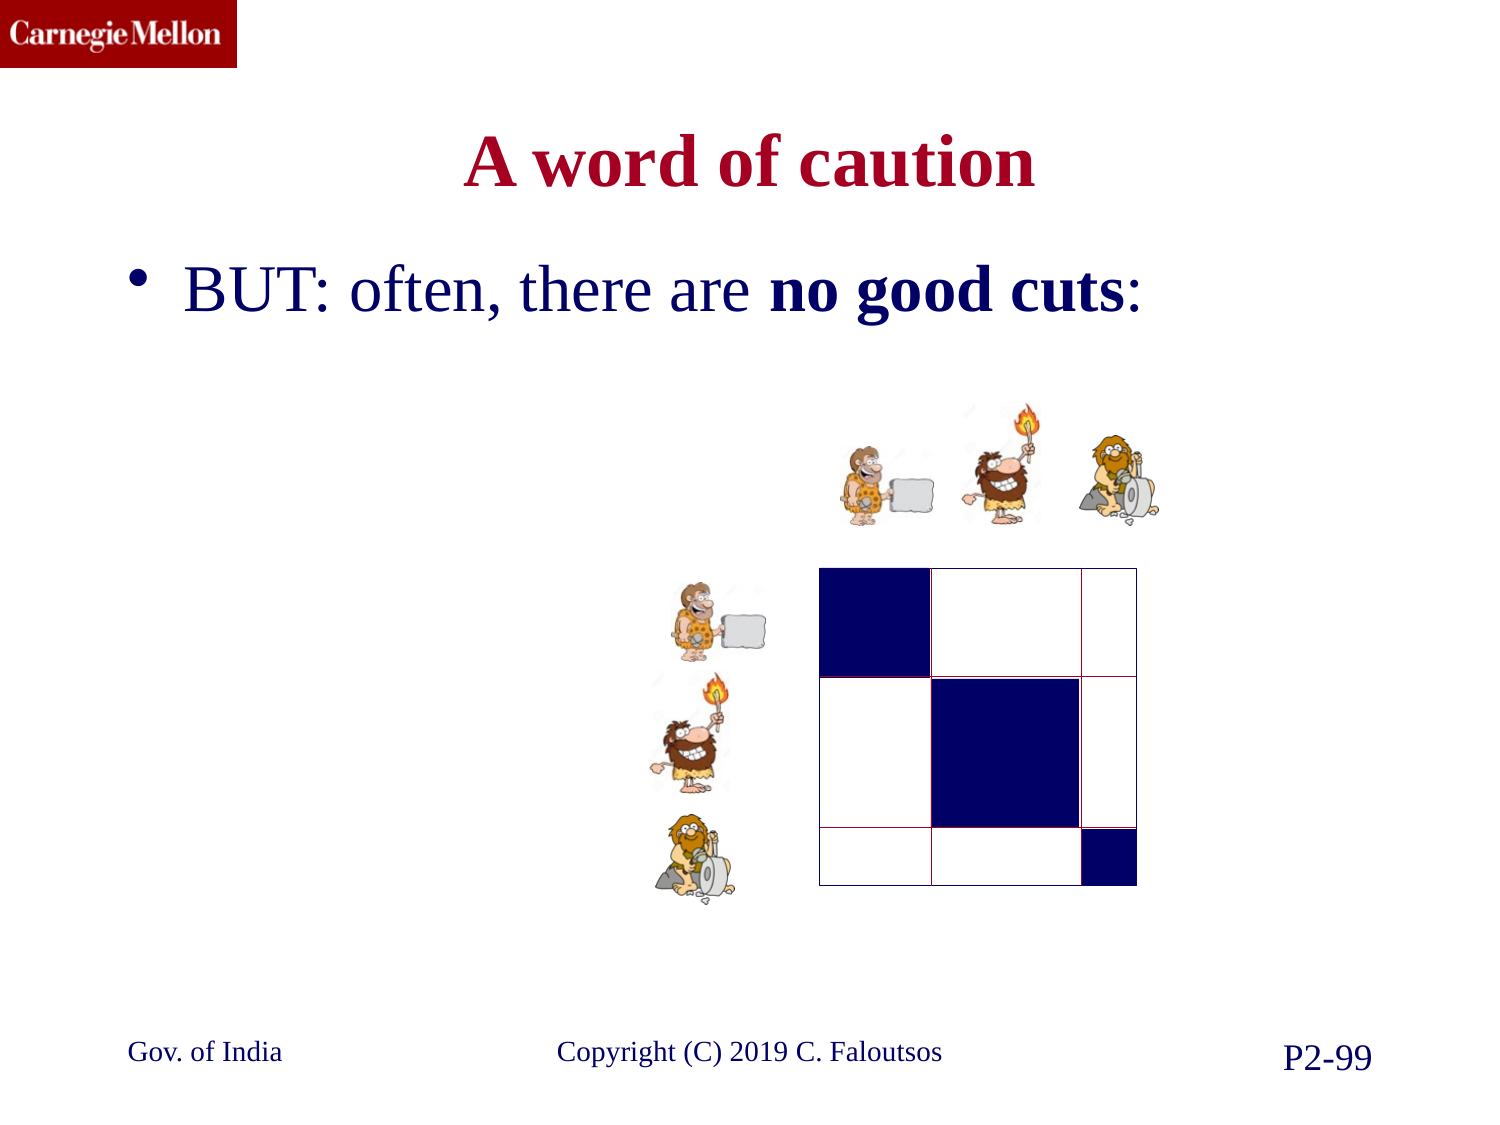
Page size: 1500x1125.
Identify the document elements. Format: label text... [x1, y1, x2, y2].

slide_number Gov. of India [112, 1024, 426, 1101]
title A word of caution [112, 99, 1388, 213]
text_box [648, 401, 1159, 905]
list BUT: often, there are no good cuts: [112, 237, 1388, 1001]
picture [0, 0, 237, 68]
footer Copyright (C) 2019 C. Faloutsos [512, 1024, 988, 1101]
slide_number P2-99 [1074, 1024, 1388, 1101]
